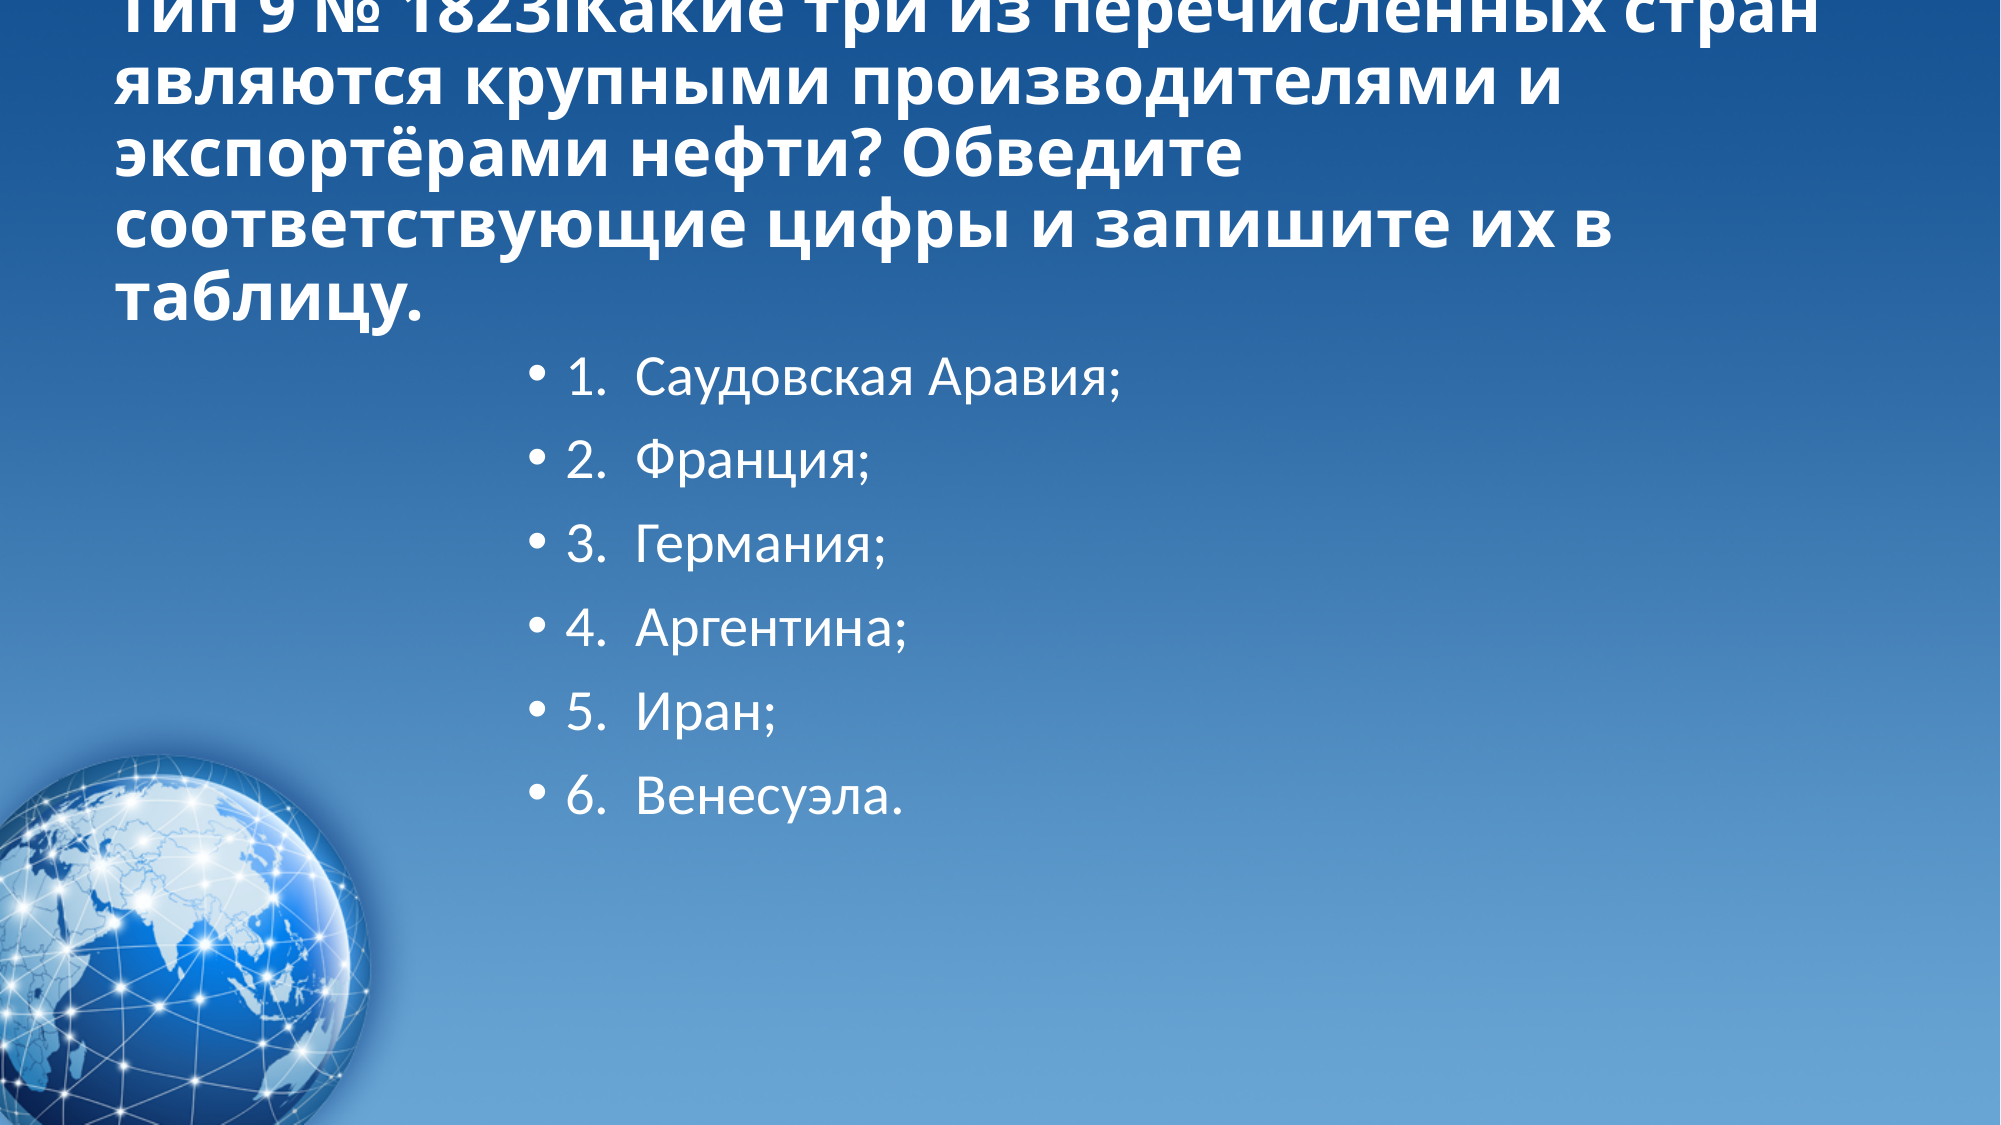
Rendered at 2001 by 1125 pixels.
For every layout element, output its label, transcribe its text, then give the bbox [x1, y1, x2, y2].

list 1. Саудовская Аравия; 2. Франция; 3. Германия; 4. Аргентина; 5. Иран; 6. Венесуэла. [512, 337, 1863, 1014]
title Тип 9 № 1823iКакие три из перечисленных стран являются крупными производителями и экспортёрами нефти? Обведите соответствующие цифры и запишите их в таблицу. [99, 45, 1863, 264]
picture [0, 0, 2001, 1125]
